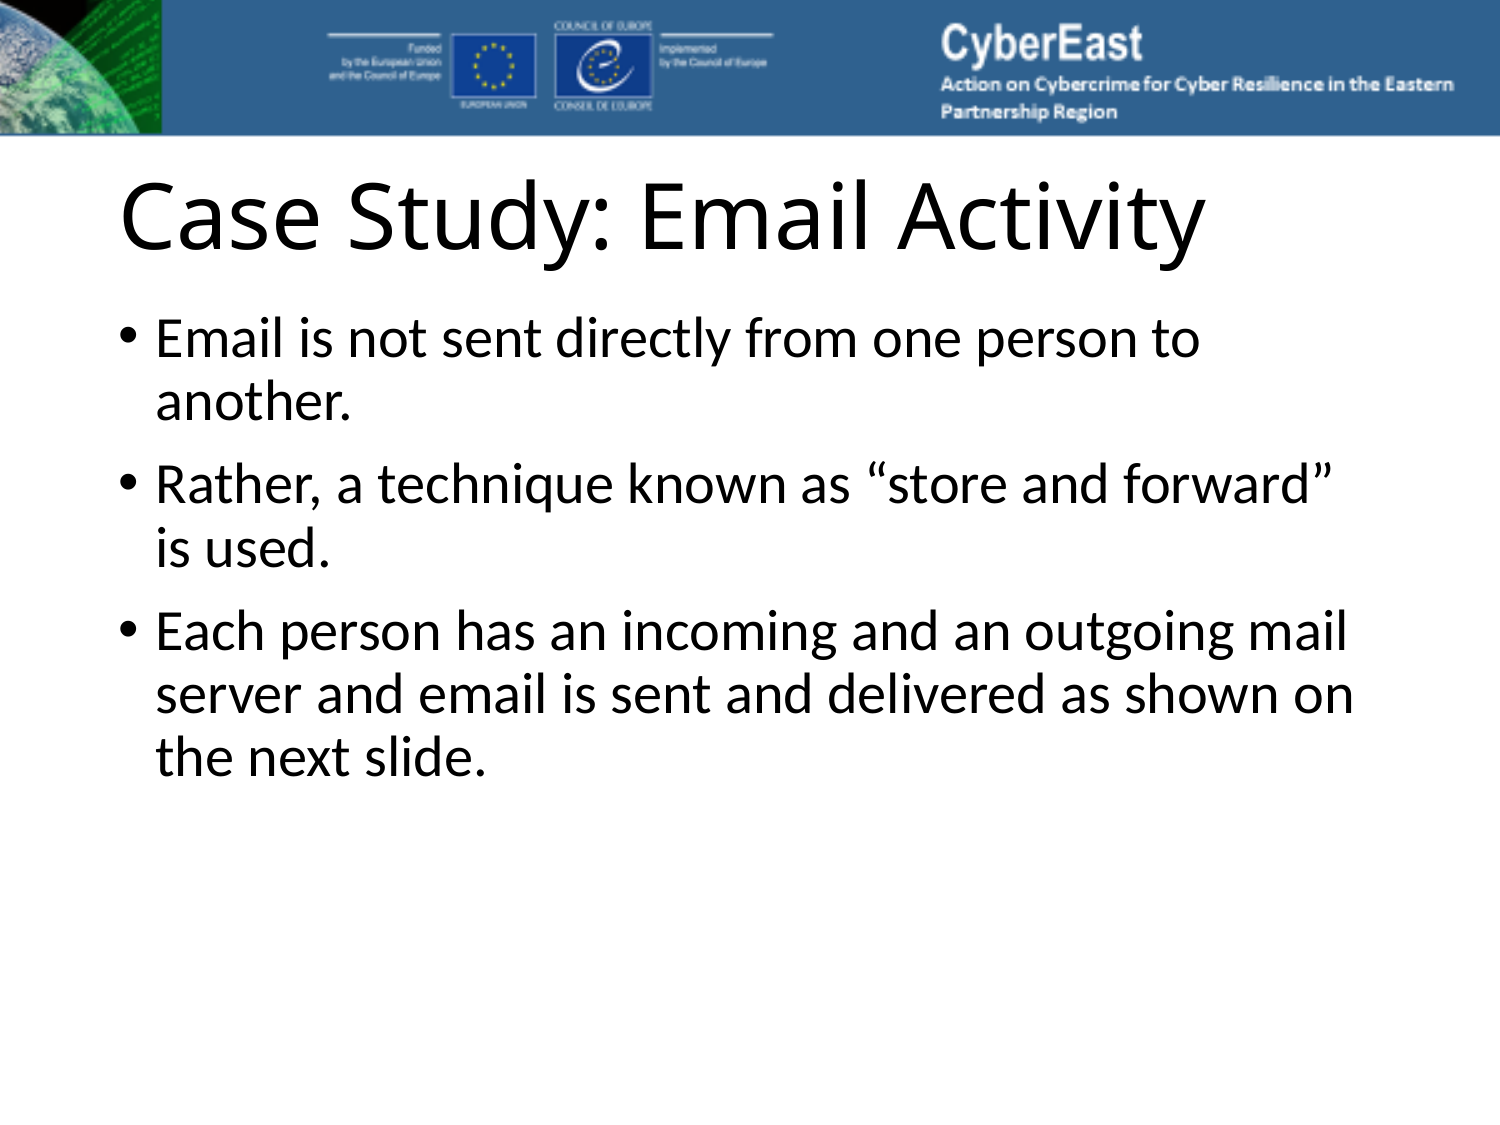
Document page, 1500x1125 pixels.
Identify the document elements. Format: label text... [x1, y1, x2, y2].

title Case Study: Email Activity [103, 111, 1397, 299]
list Email is not sent directly from one person to another. Rather, a technique known as “store and forward” is used. Each person has an incoming and an outgoing mail server and email is sent and delivered as shown on the next slide. [103, 299, 1397, 1014]
picture [0, 0, 1500, 1125]
